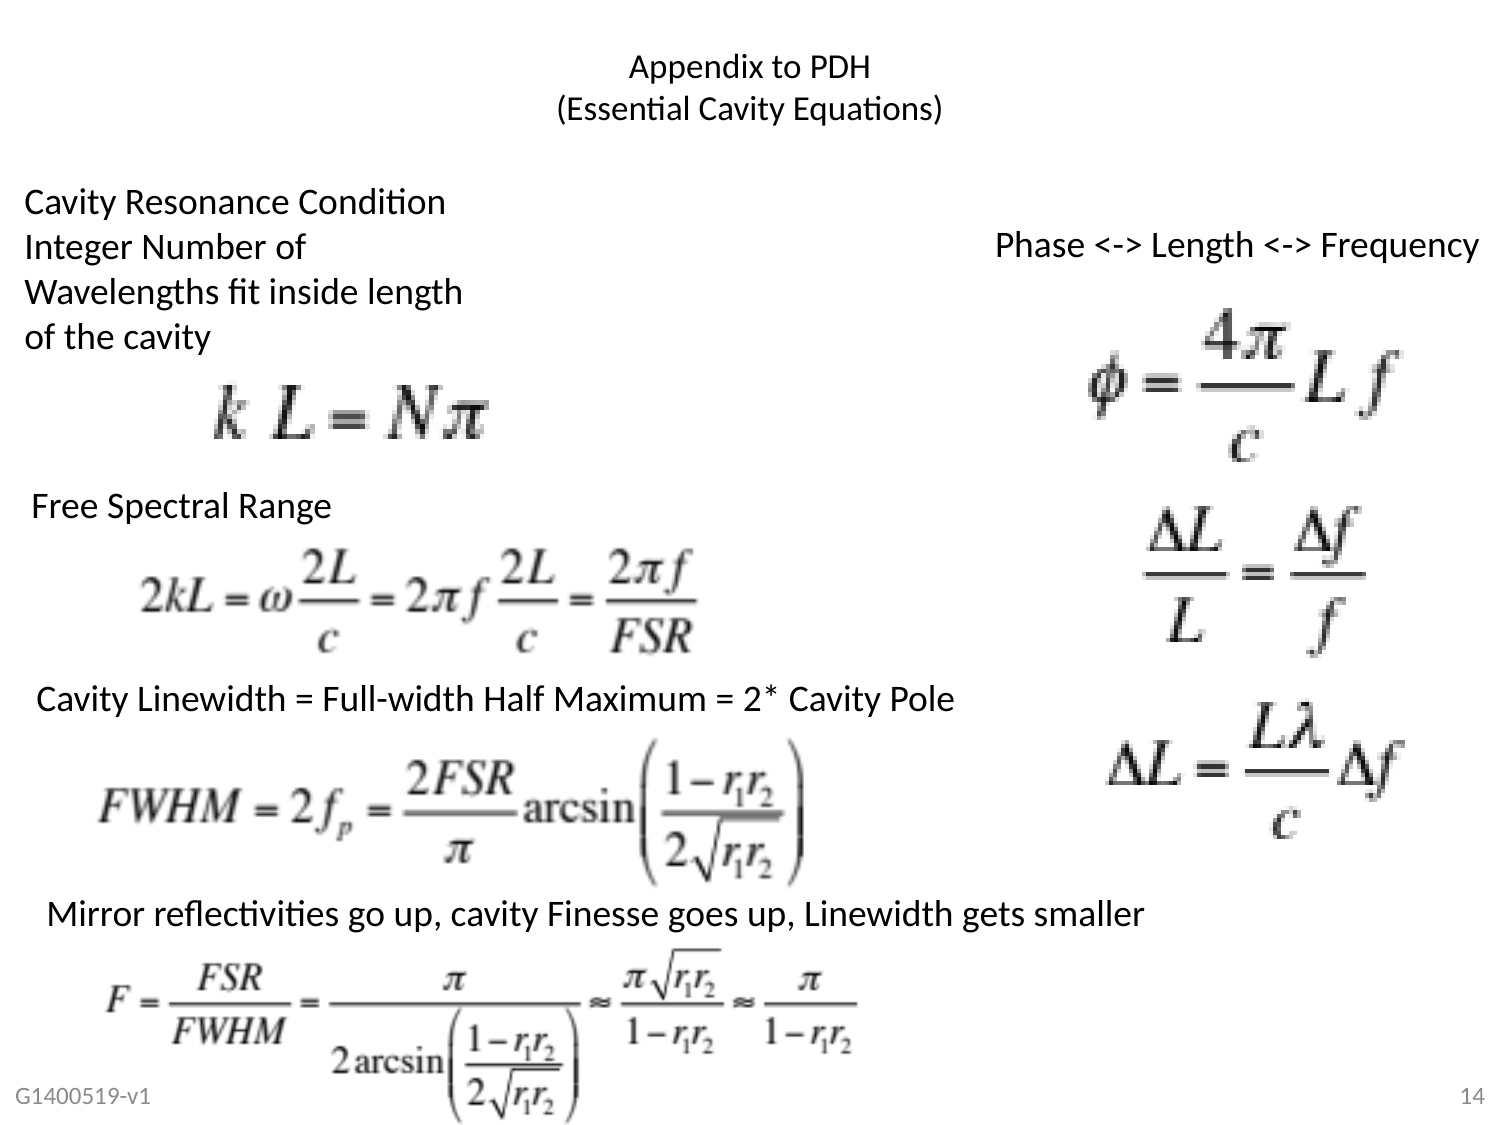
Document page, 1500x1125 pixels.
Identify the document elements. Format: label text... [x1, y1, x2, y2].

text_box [1097, 682, 1410, 845]
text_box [133, 534, 703, 658]
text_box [1078, 285, 1410, 469]
text_box Free Spectral Range [16, 473, 348, 534]
title Appendix to PDH (Essential Cavity Equations) [75, 35, 1425, 136]
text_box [1135, 486, 1375, 664]
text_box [91, 730, 810, 889]
text_box Cavity Linewidth = Full-width Half Maximum = 2* Cavity Pole [21, 666, 971, 727]
slide_number G1400519-v1 [0, 1065, 96, 1125]
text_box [101, 942, 861, 1125]
text_box Cavity Resonance Condition Integer Number of Wavelengths fit inside length of the cavity [9, 169, 491, 365]
text_box Mirror reflectivities go up, cavity Finesse goes up, Linewidth gets smaller [31, 881, 1162, 942]
text_box Phase <-> Length <-> Frequency [980, 212, 1496, 273]
slide_number 14 [1149, 1065, 1500, 1125]
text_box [205, 366, 495, 450]
